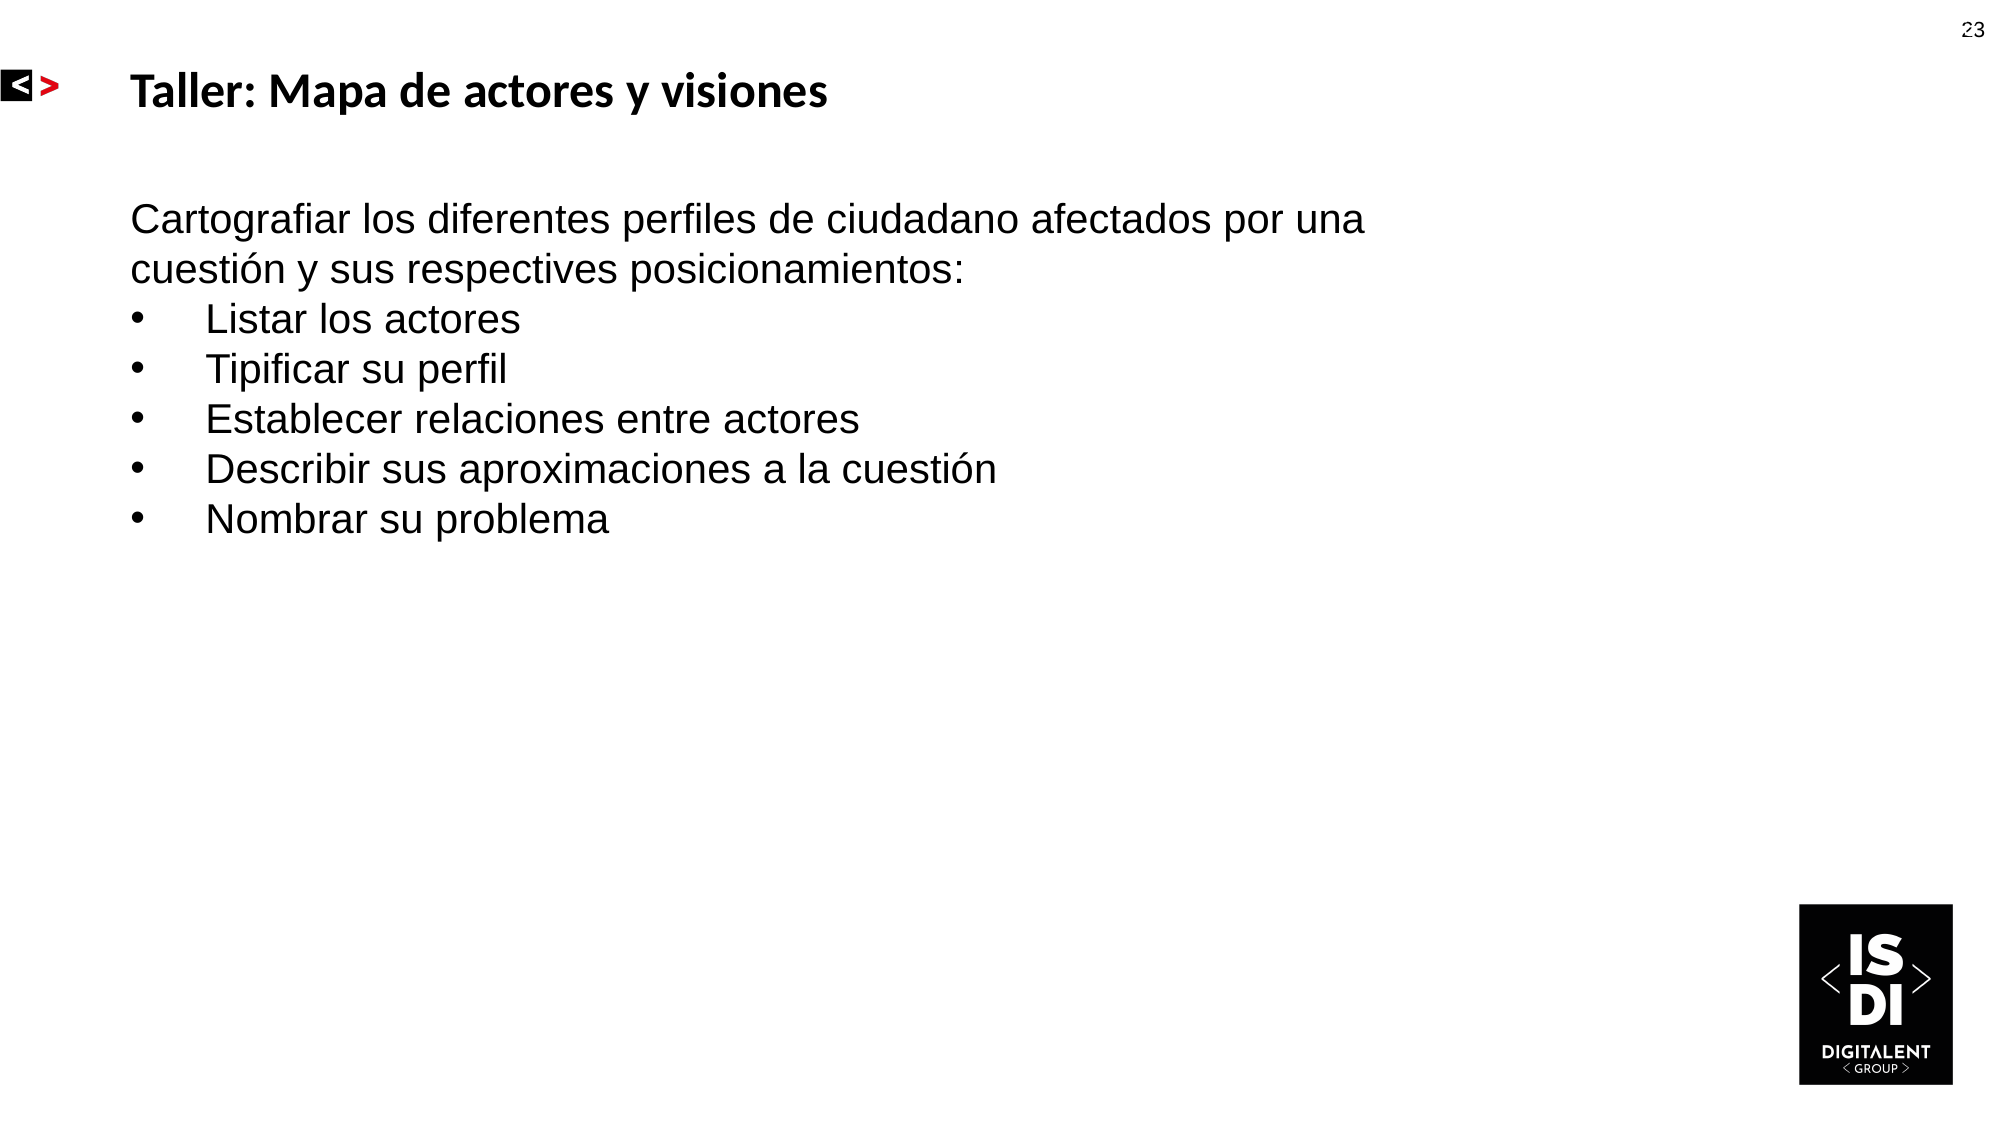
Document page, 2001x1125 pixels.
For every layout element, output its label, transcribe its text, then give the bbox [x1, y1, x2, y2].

picture [1797, 902, 1955, 1087]
list Cartografiar los diferentes perfiles de ciudadano afectados por una cuestión y sus respectives posicionamientos: Listar los actores Tipificar su perfil Establecer relaciones entre actores Describir sus aproximaciones a la cuestión Nombrar su problema [115, 184, 1505, 835]
text_box Taller: Mapa de actores y visiones [115, 37, 1888, 137]
text_box 23 [1909, 0, 1993, 60]
picture [37, 74, 59, 99]
picture [7, 73, 33, 100]
